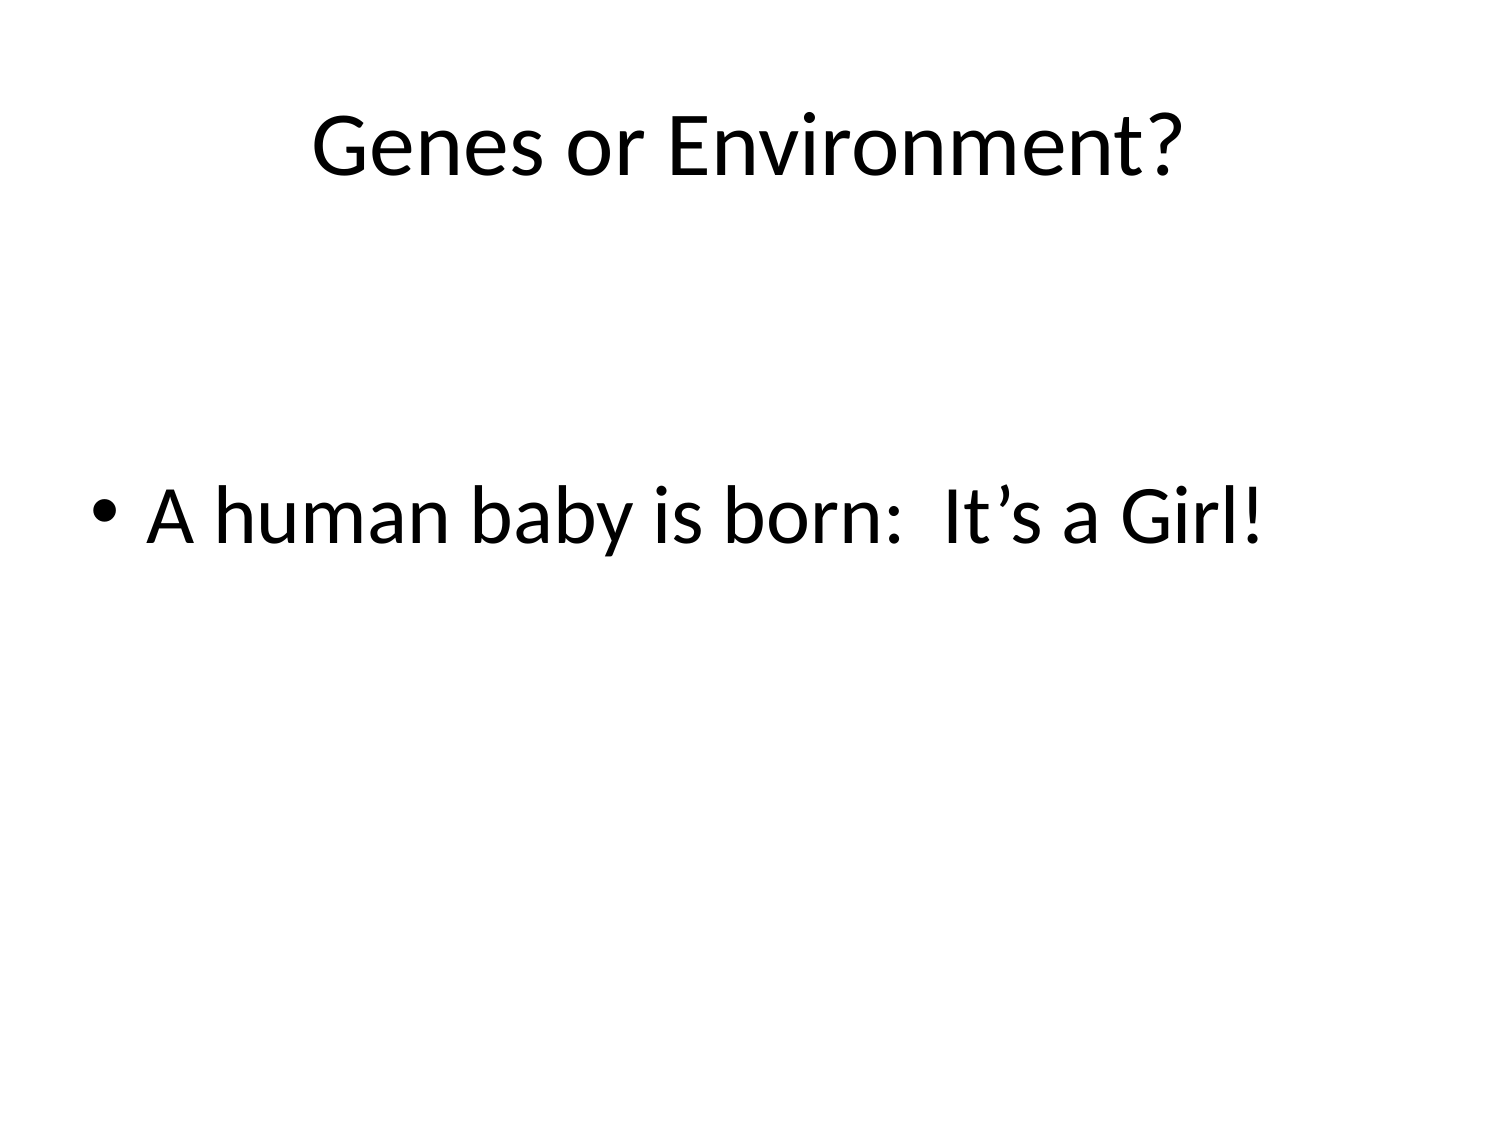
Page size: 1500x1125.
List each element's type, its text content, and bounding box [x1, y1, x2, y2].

title Genes or Environment? [75, 45, 1425, 233]
list A human baby is born: It’s a Girl! [75, 262, 1425, 1005]
